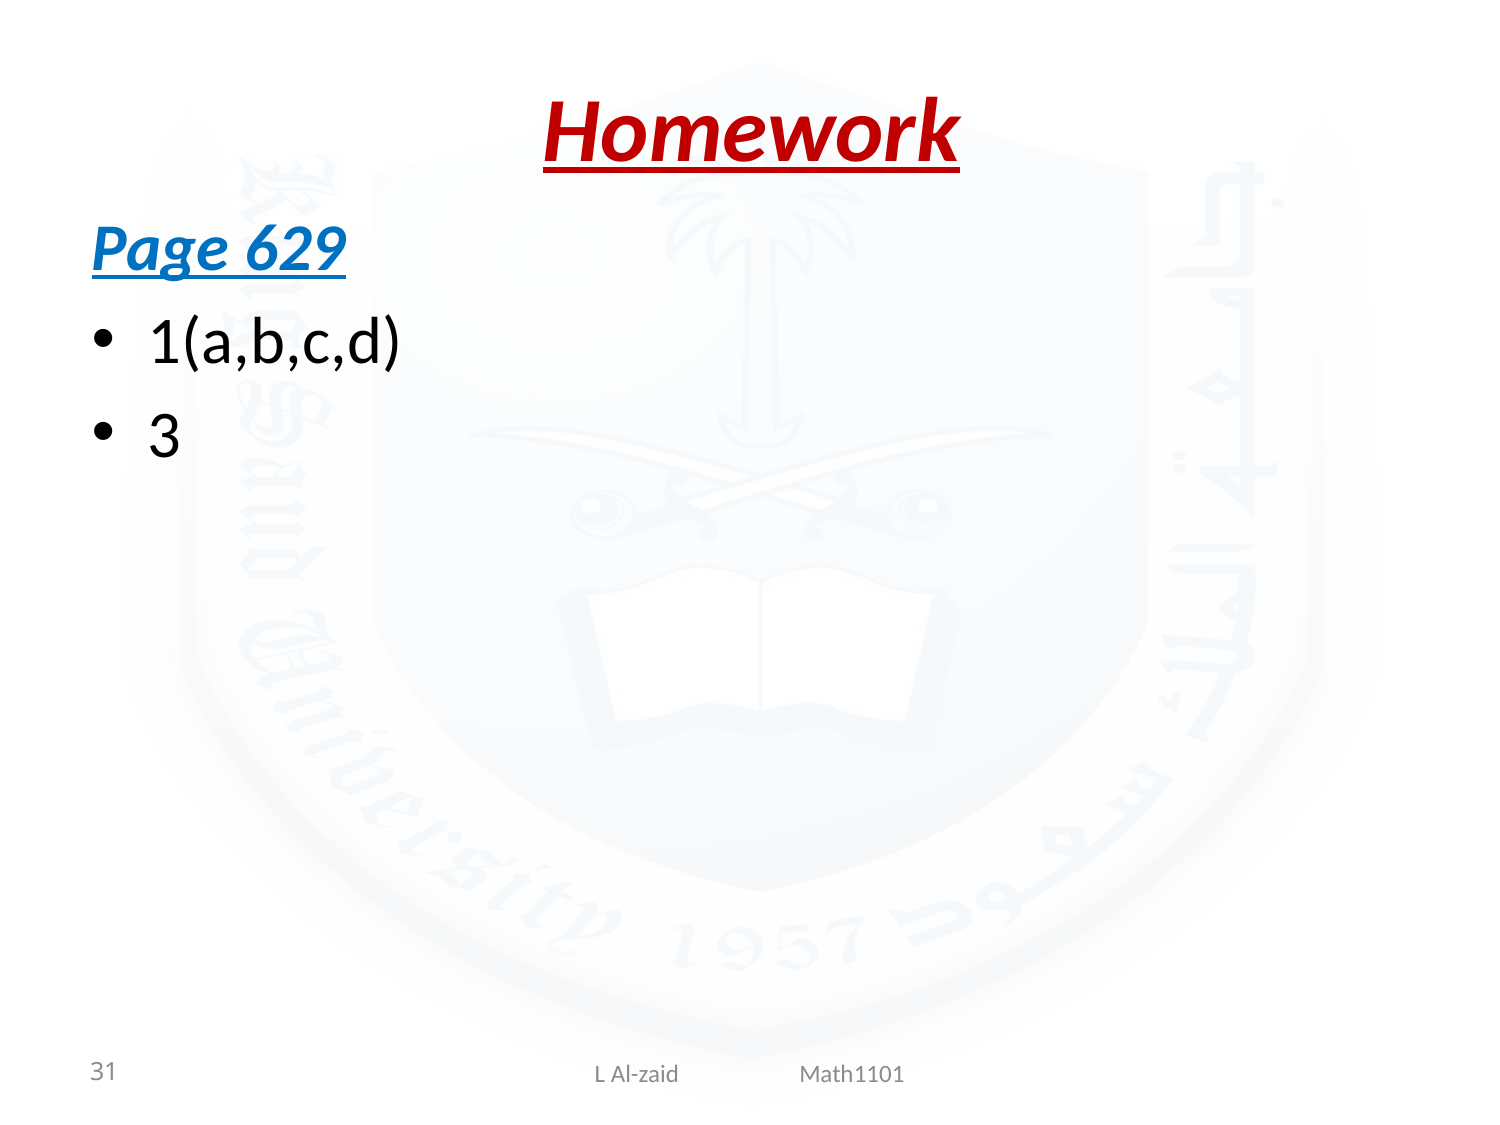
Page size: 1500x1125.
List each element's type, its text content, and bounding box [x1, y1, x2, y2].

title Homework [76, 30, 1427, 196]
footer L Al-zaid Math1101 [512, 1042, 988, 1103]
slide_number 31 [75, 1042, 425, 1103]
list Page 629 1(a,b,c,d) 3 [76, 196, 1427, 982]
